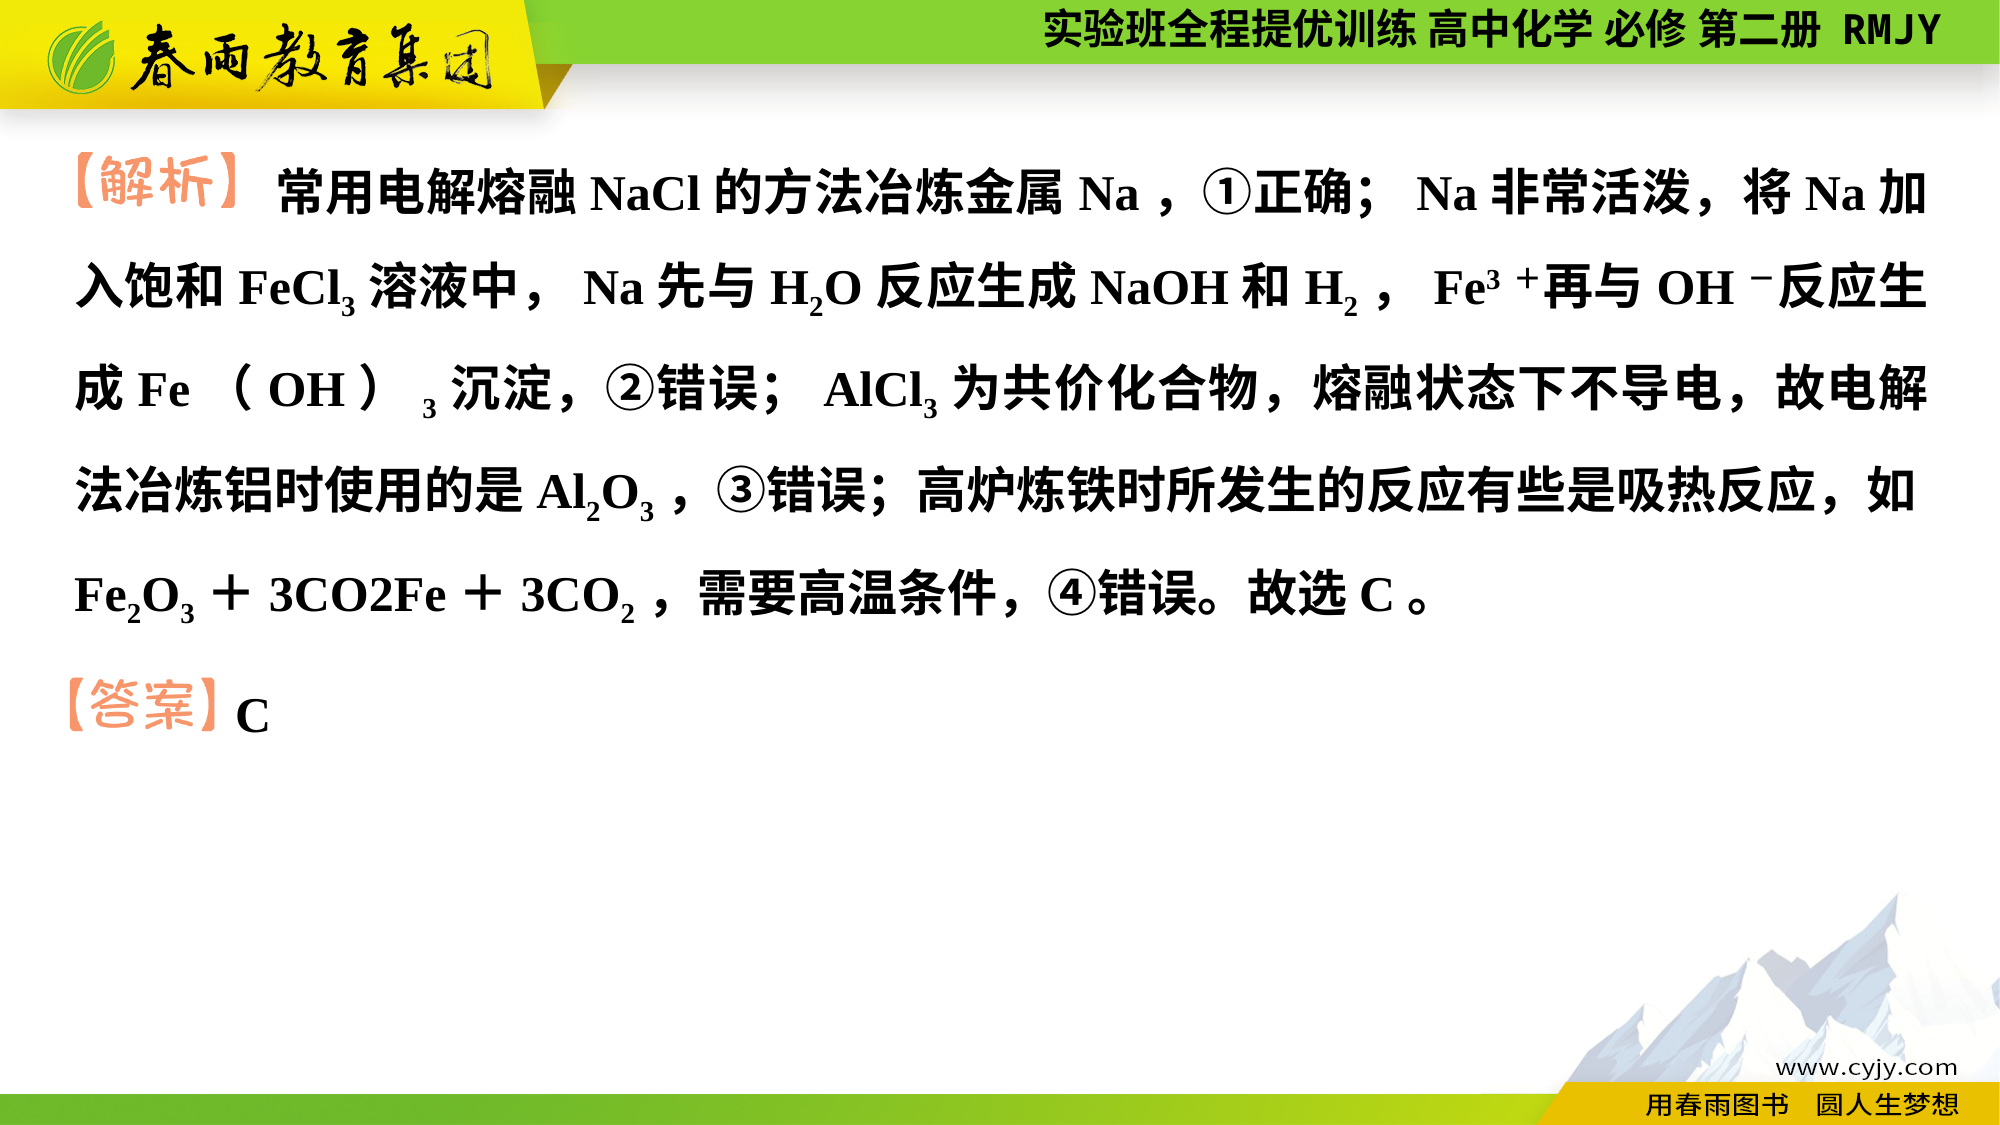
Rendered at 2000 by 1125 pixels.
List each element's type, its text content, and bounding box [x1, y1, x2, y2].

text_box C [220, 645, 1944, 751]
picture [0, 0, 2000, 1125]
